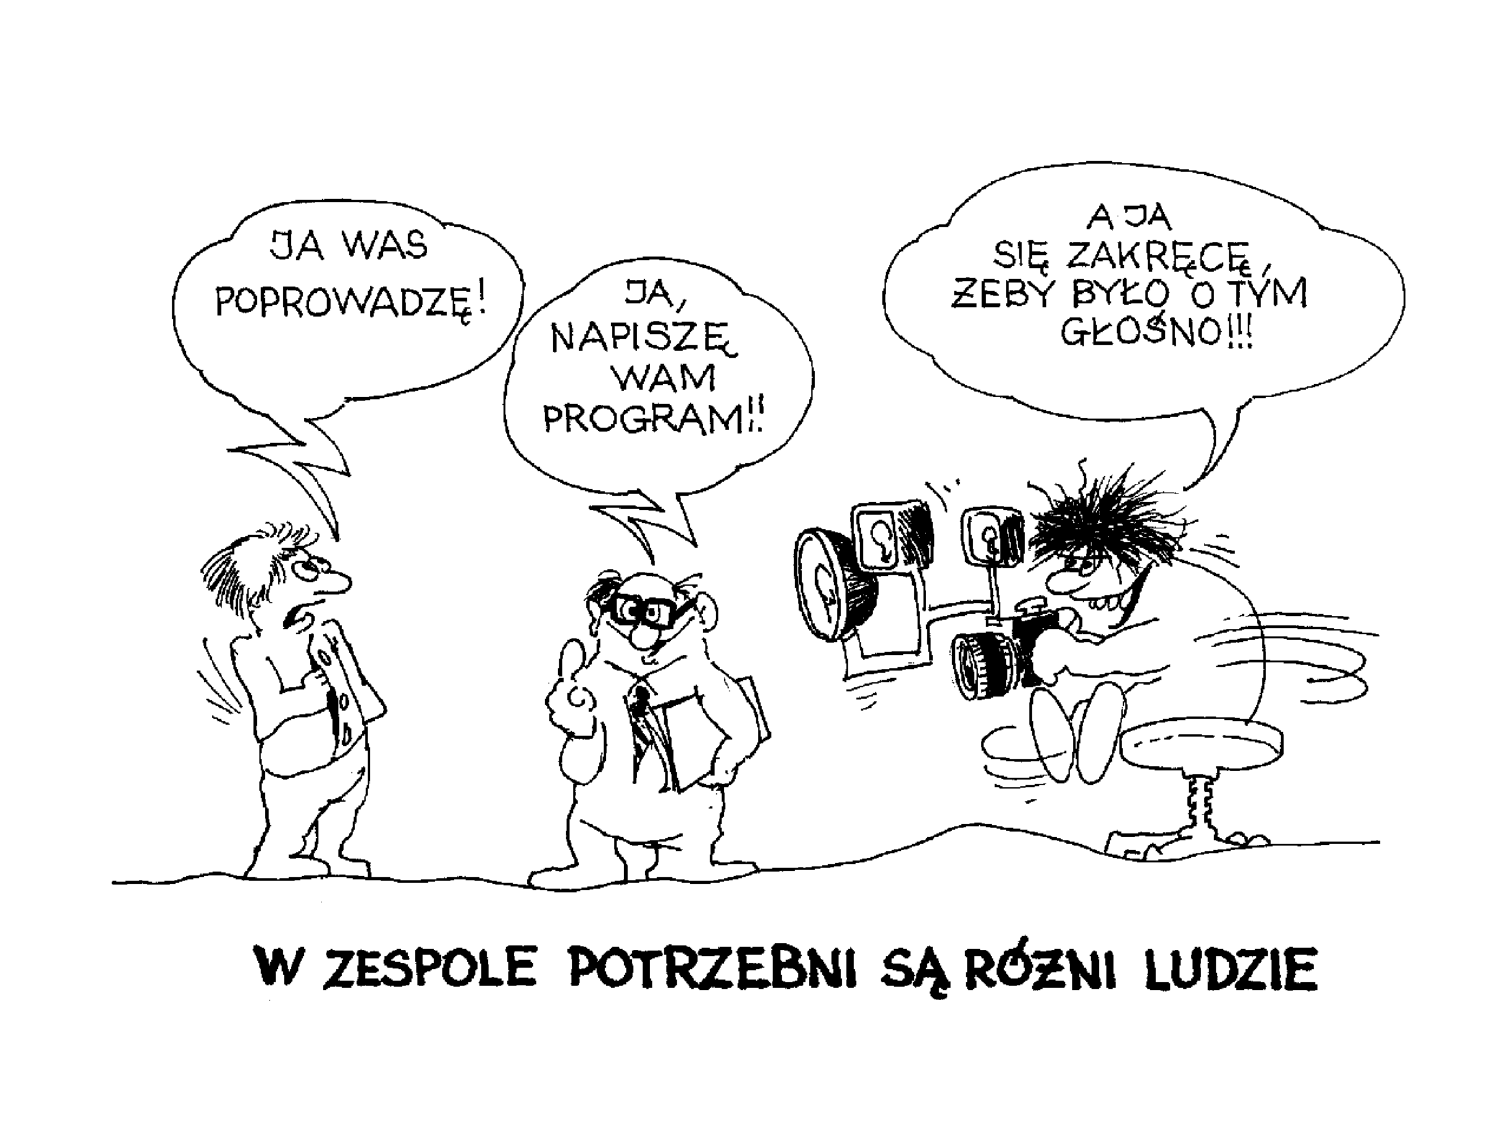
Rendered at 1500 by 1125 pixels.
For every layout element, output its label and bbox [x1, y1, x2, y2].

picture [85, 128, 1433, 1009]
